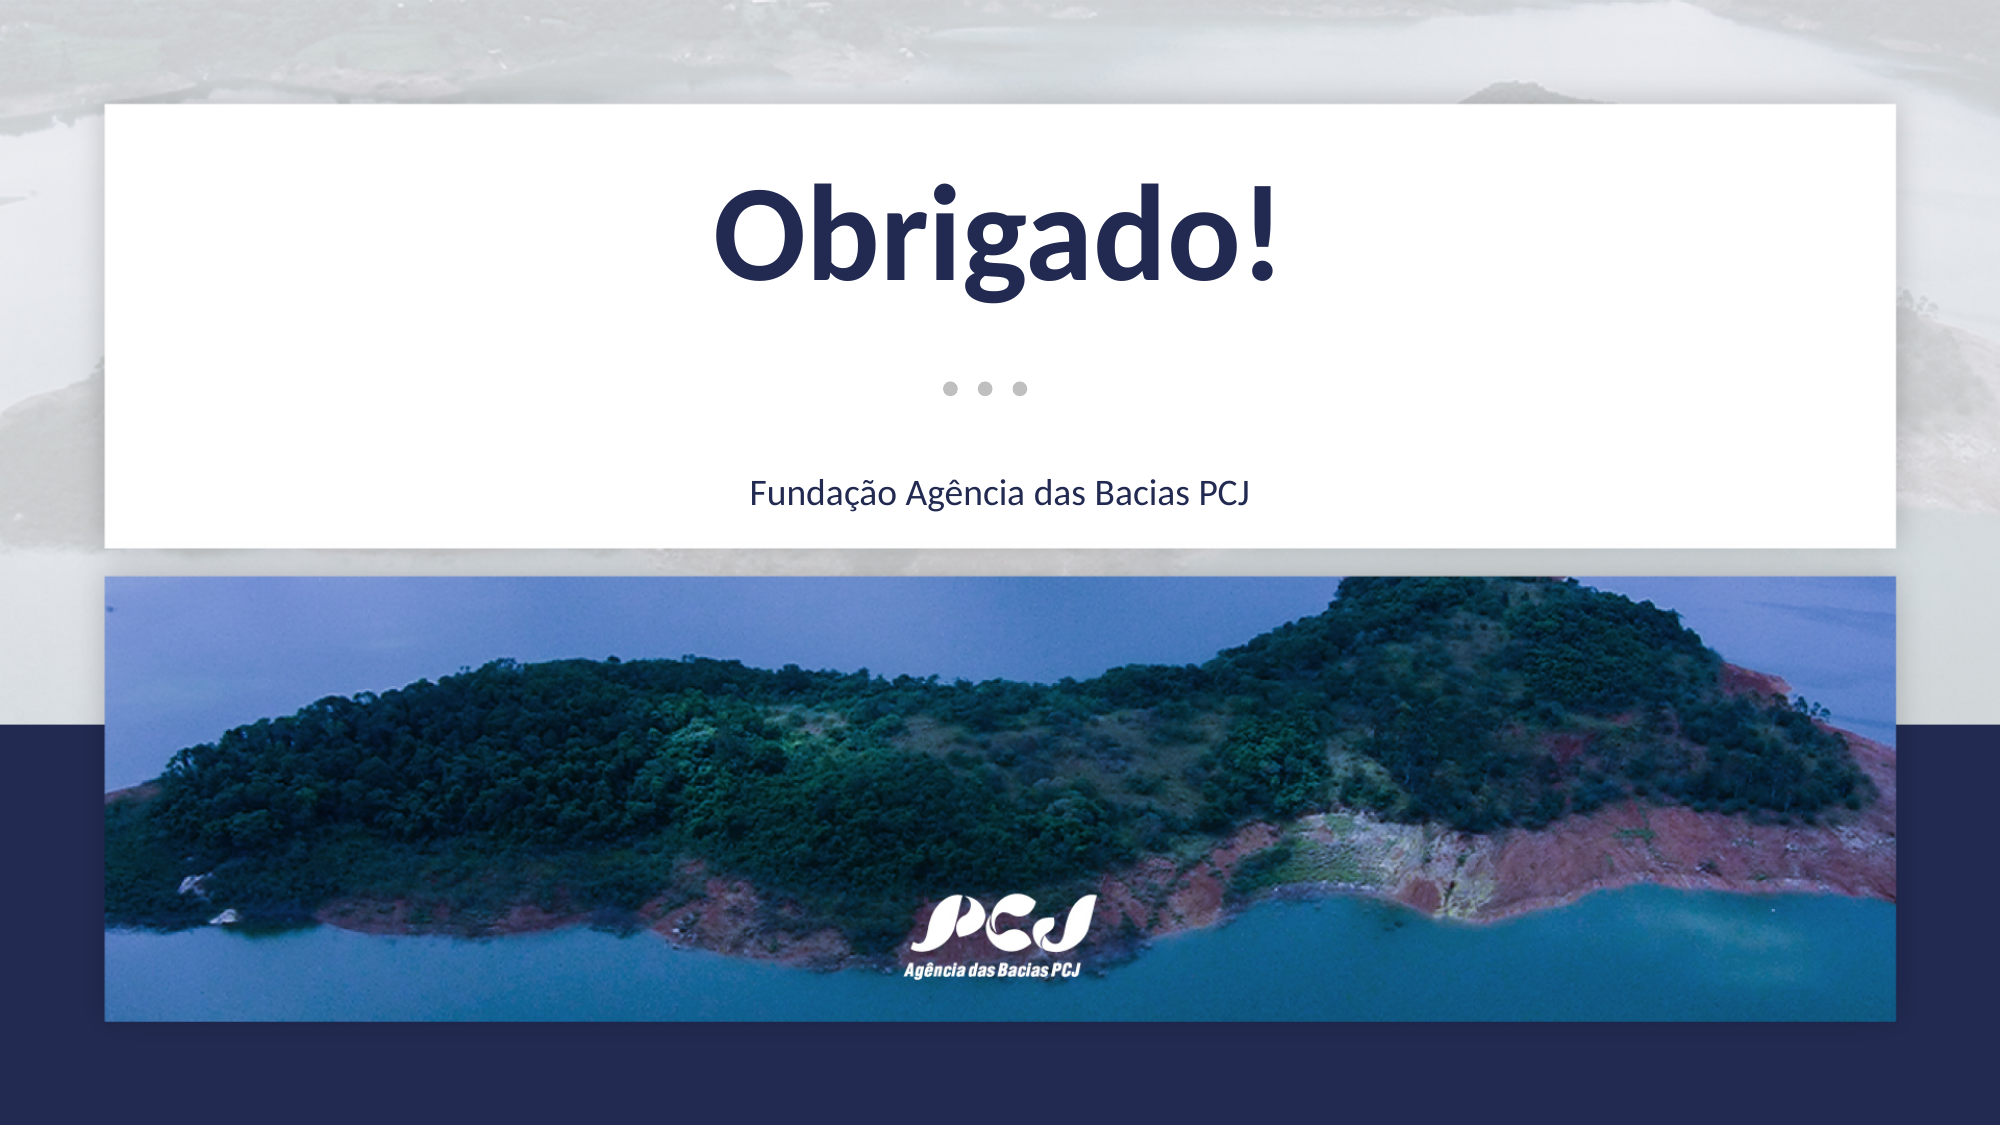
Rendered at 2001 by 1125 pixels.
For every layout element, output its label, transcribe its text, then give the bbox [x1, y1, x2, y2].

text_box Fundação Agência das Bacias PCJ [587, 460, 1413, 521]
text_box Obrigado! [523, 135, 1477, 316]
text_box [942, 381, 1028, 397]
picture [0, 0, 2000, 1125]
